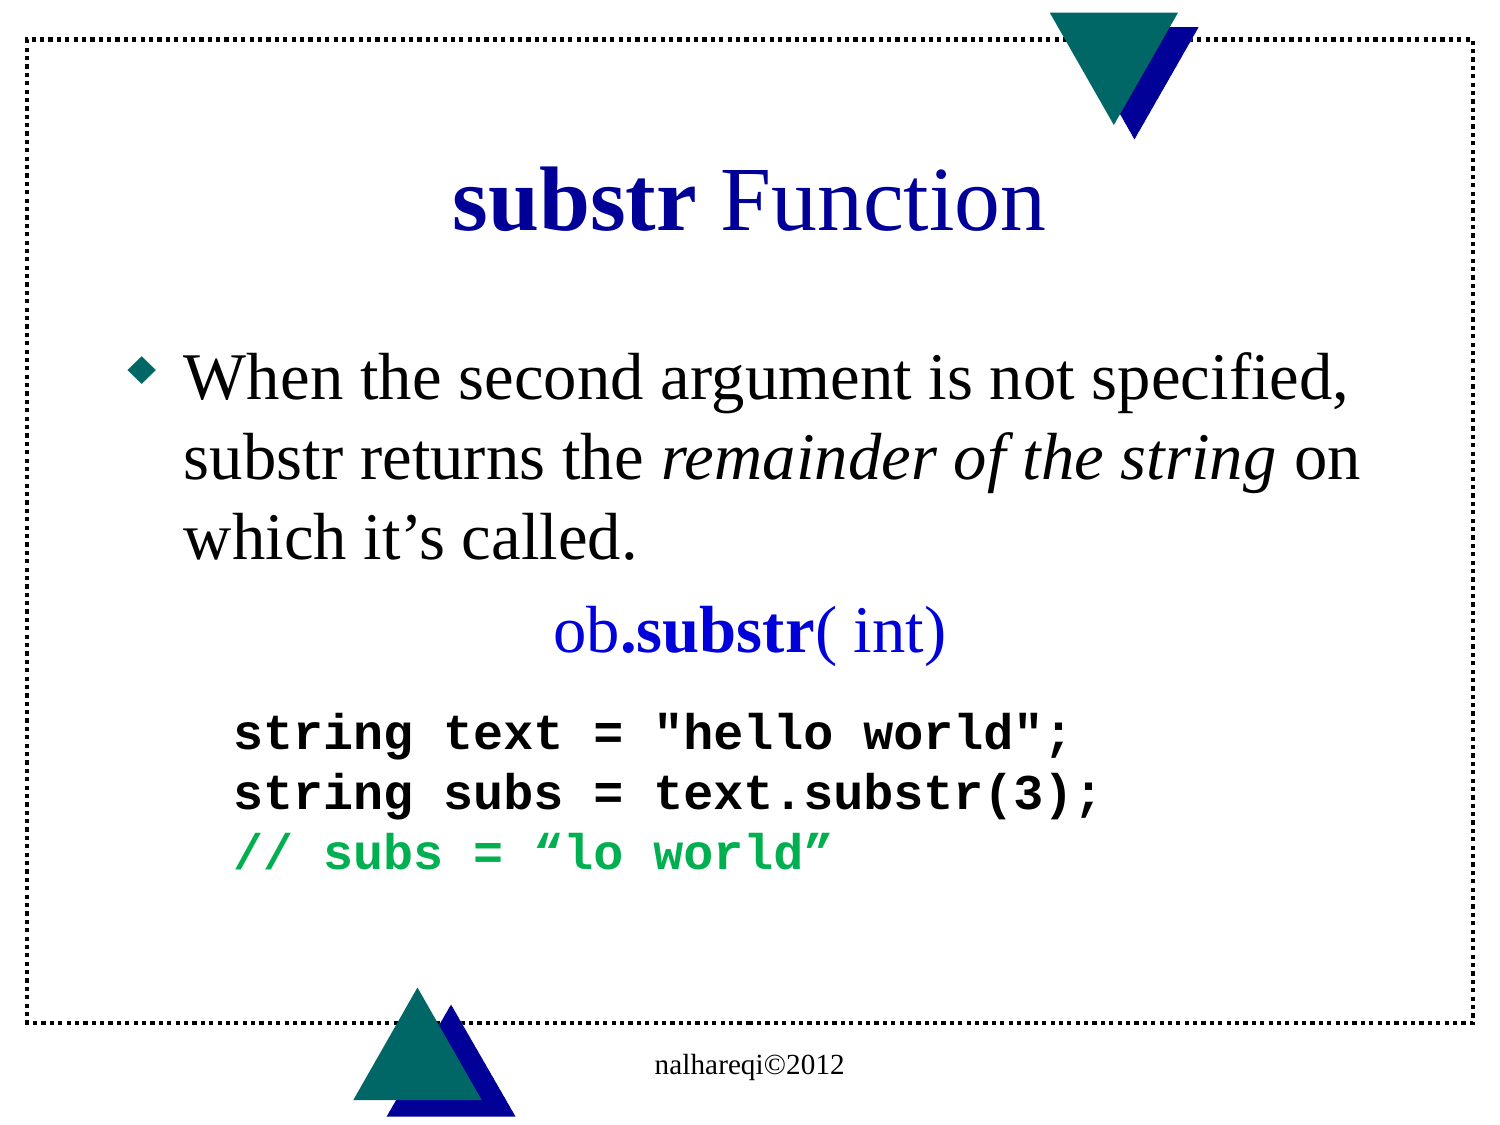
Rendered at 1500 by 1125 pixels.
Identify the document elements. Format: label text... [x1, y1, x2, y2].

title substr Function [112, 99, 1388, 288]
text_box string text = "hello world"; string subs = text.substr(3); // subs = “lo world” [218, 692, 1235, 888]
list When the second argument is not specified, substr returns the remainder of the string on which it’s called. ob.substr( int) [112, 324, 1388, 1001]
footer nalhareqi©2012 [512, 1024, 988, 1101]
